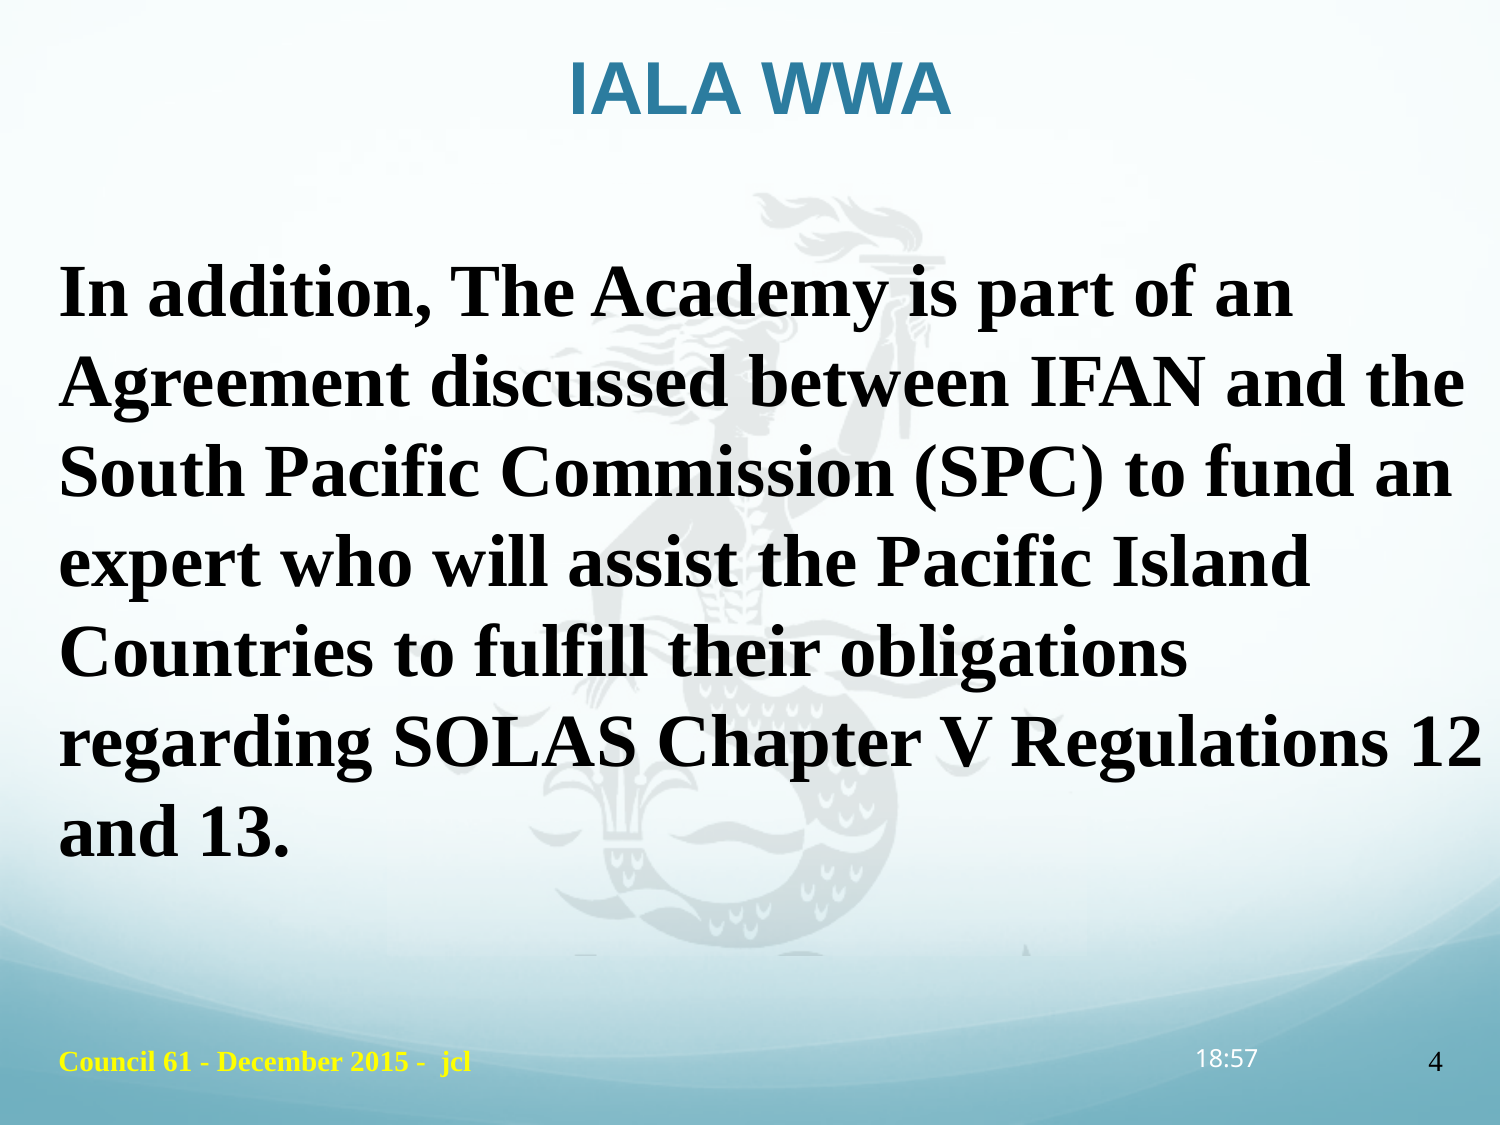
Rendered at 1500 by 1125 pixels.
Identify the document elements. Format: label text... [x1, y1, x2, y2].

footer Council 61 - December 2015 - jcl [43, 1029, 838, 1090]
text_box In addition, The Academy is part of an Agreement discussed between IFAN and the South Pacific Commission (SPC) to fund an expert who will assist the Pacific Island Countries to fulfill their obligations regarding SOLAS Chapter V Regulations 12 and 13. [43, 106, 1500, 1125]
slide_number 4 [1295, 1029, 1459, 1090]
title IALA WWA [43, 0, 1500, 106]
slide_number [923, 1029, 1274, 1090]
